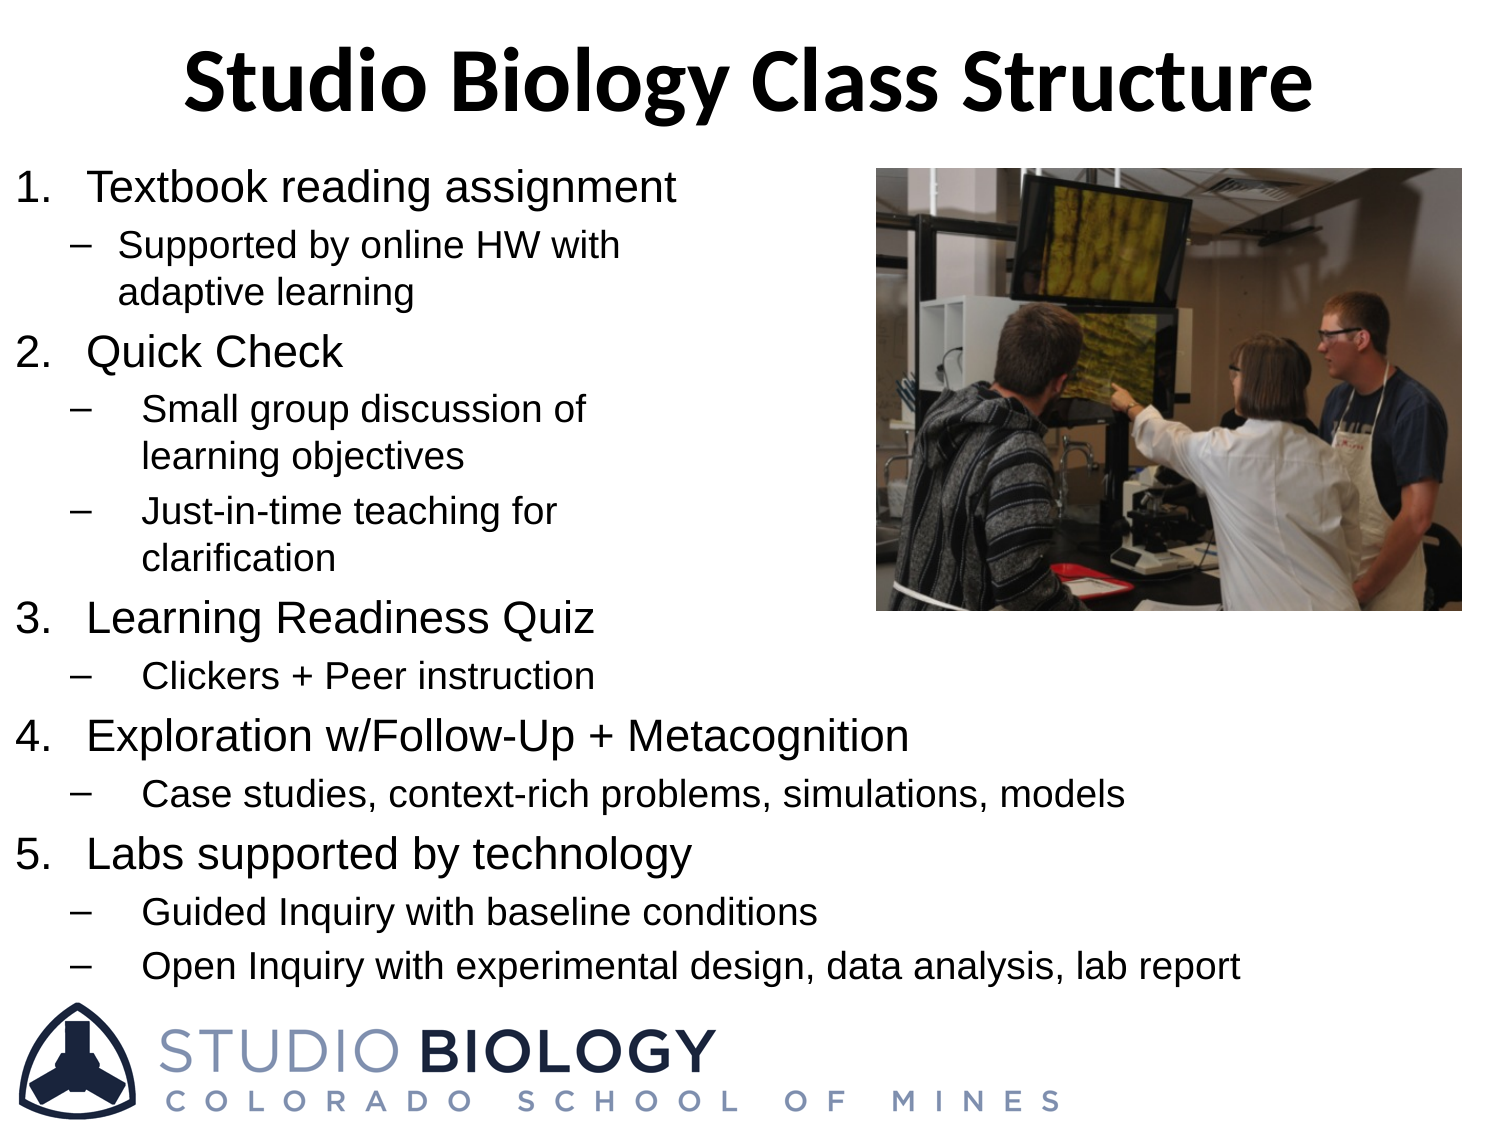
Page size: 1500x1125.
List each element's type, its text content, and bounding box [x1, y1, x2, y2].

picture [0, 1005, 1500, 1125]
list Textbook reading assignment Supported by online HW with adaptive learning Quick Check Small group discussion of learning objectives Just-in-time teaching for clarification Learning Readiness Quiz Clickers + Peer instruction Exploration w/Follow-Up + Metacognition Case studies, context-rich problems, simulations, models Labs supported by technology Guided Inquiry with baseline conditions Open Inquiry with experimental design, data analysis, lab report [0, 149, 1500, 1005]
title Studio Biology Class Structure [75, 0, 1425, 149]
picture [876, 168, 1462, 612]
